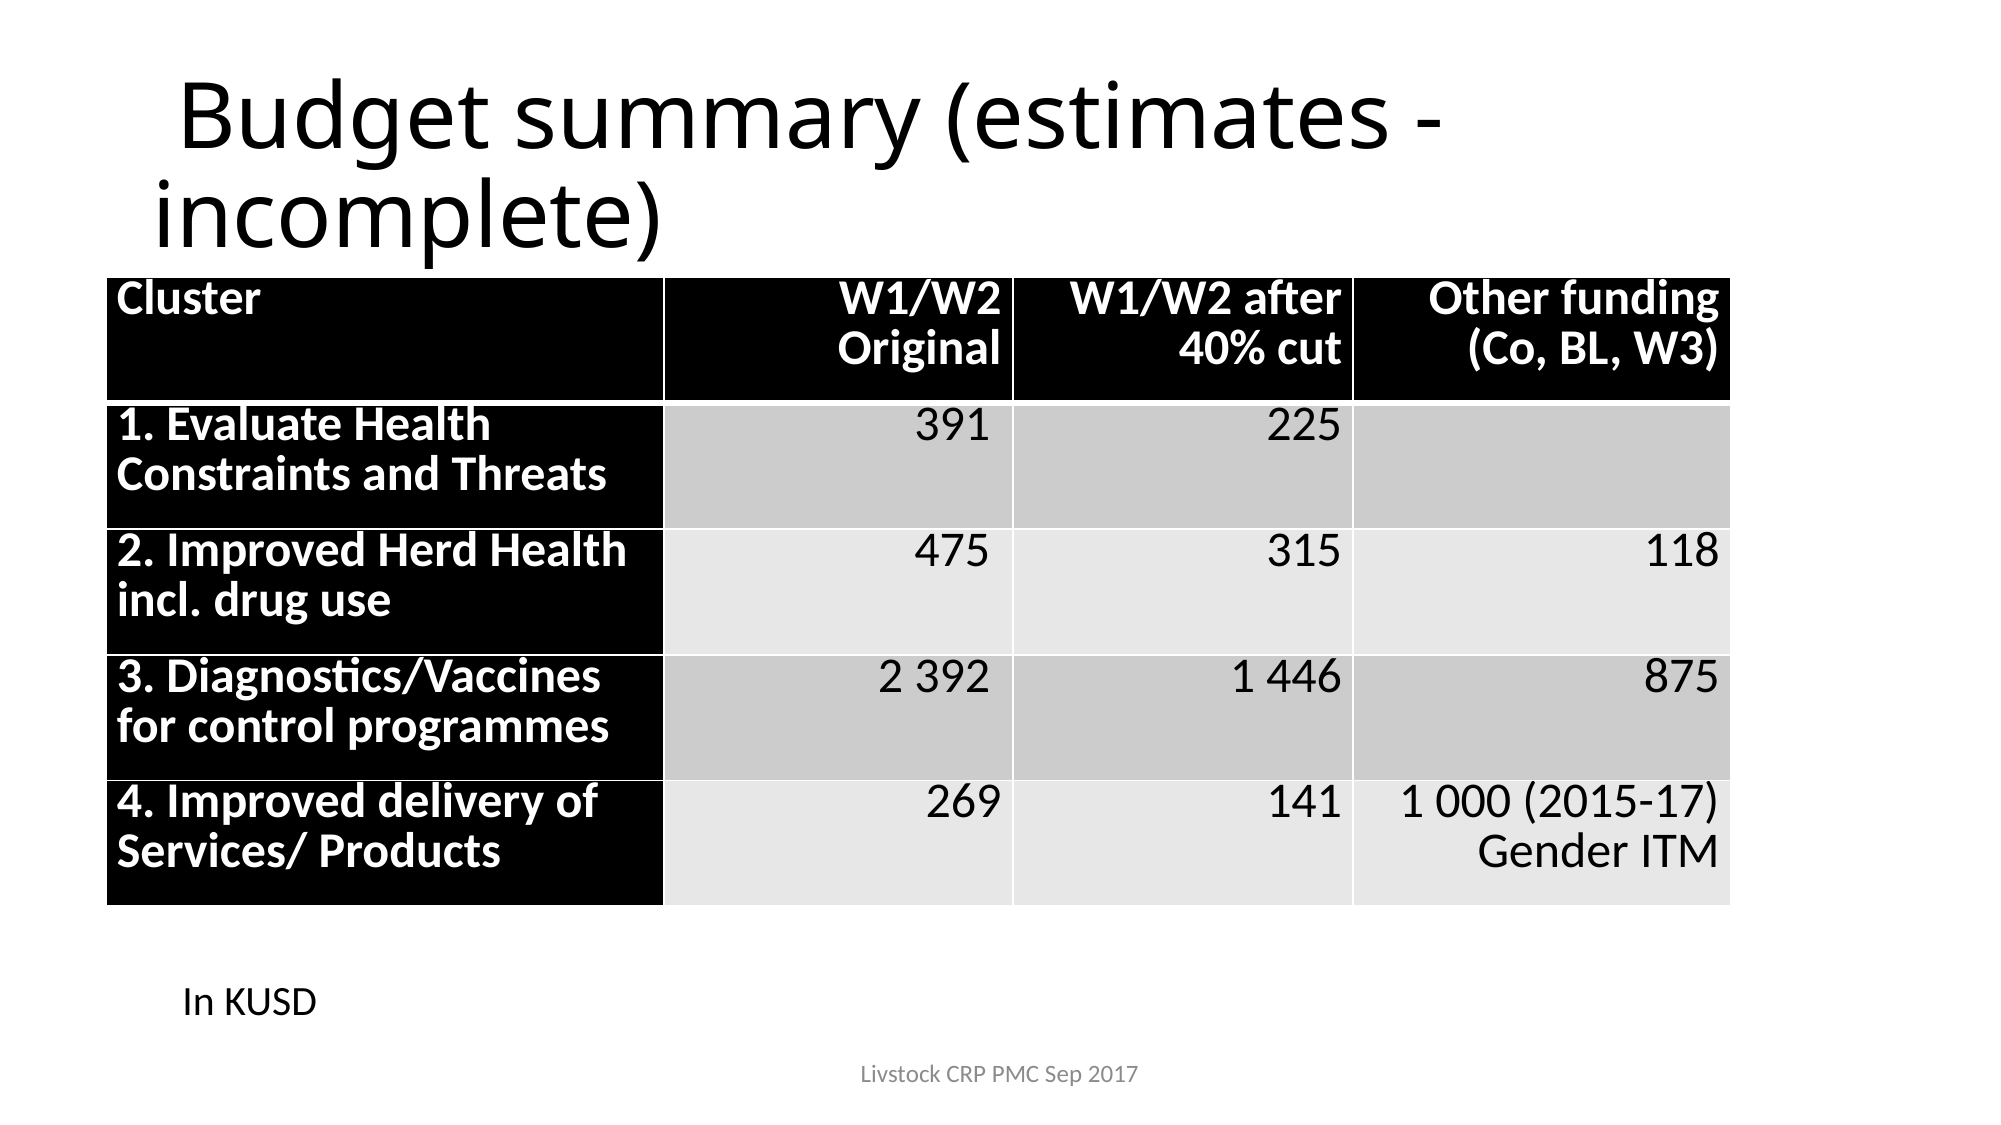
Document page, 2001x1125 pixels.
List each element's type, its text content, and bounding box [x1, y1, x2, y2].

table_cell 1. Evaluate Health Constraints and Threats [107, 406, 663, 528]
title Budget summary (estimates - incomplete) [137, 59, 1863, 278]
table_cell 141 [1014, 781, 1352, 905]
table_cell 2 392 [665, 656, 1012, 780]
table_cell 875 [1354, 656, 1730, 780]
table_cell 225 [1014, 406, 1352, 528]
table_header W1/W2 Original [665, 278, 1012, 400]
table_cell 391 [665, 406, 1012, 528]
table_cell 1 446 [1014, 656, 1352, 780]
table_cell 2. Improved Herd Health incl. drug use [107, 530, 663, 654]
table_header Cluster [107, 278, 663, 400]
table_header W1/W2 after 40% cut [1014, 278, 1352, 400]
table_cell 3. Diagnostics/Vaccines for control programmes [107, 656, 663, 780]
table_header Other funding (Co, BL, W3) [1354, 278, 1730, 400]
table_cell [1354, 406, 1730, 528]
text_box In KUSD [167, 966, 333, 1032]
table_cell 4. Improved delivery of Services/ Products [107, 781, 663, 905]
table_cell 315 [1014, 530, 1352, 654]
footer Livstock CRP PMC Sep 2017 [662, 1042, 1338, 1103]
table_cell 269 [665, 781, 1012, 905]
table_cell 1 000 (2015-17) Gender ITM [1354, 781, 1730, 905]
table_cell 475 [665, 530, 1012, 654]
table_cell 118 [1354, 530, 1730, 654]
